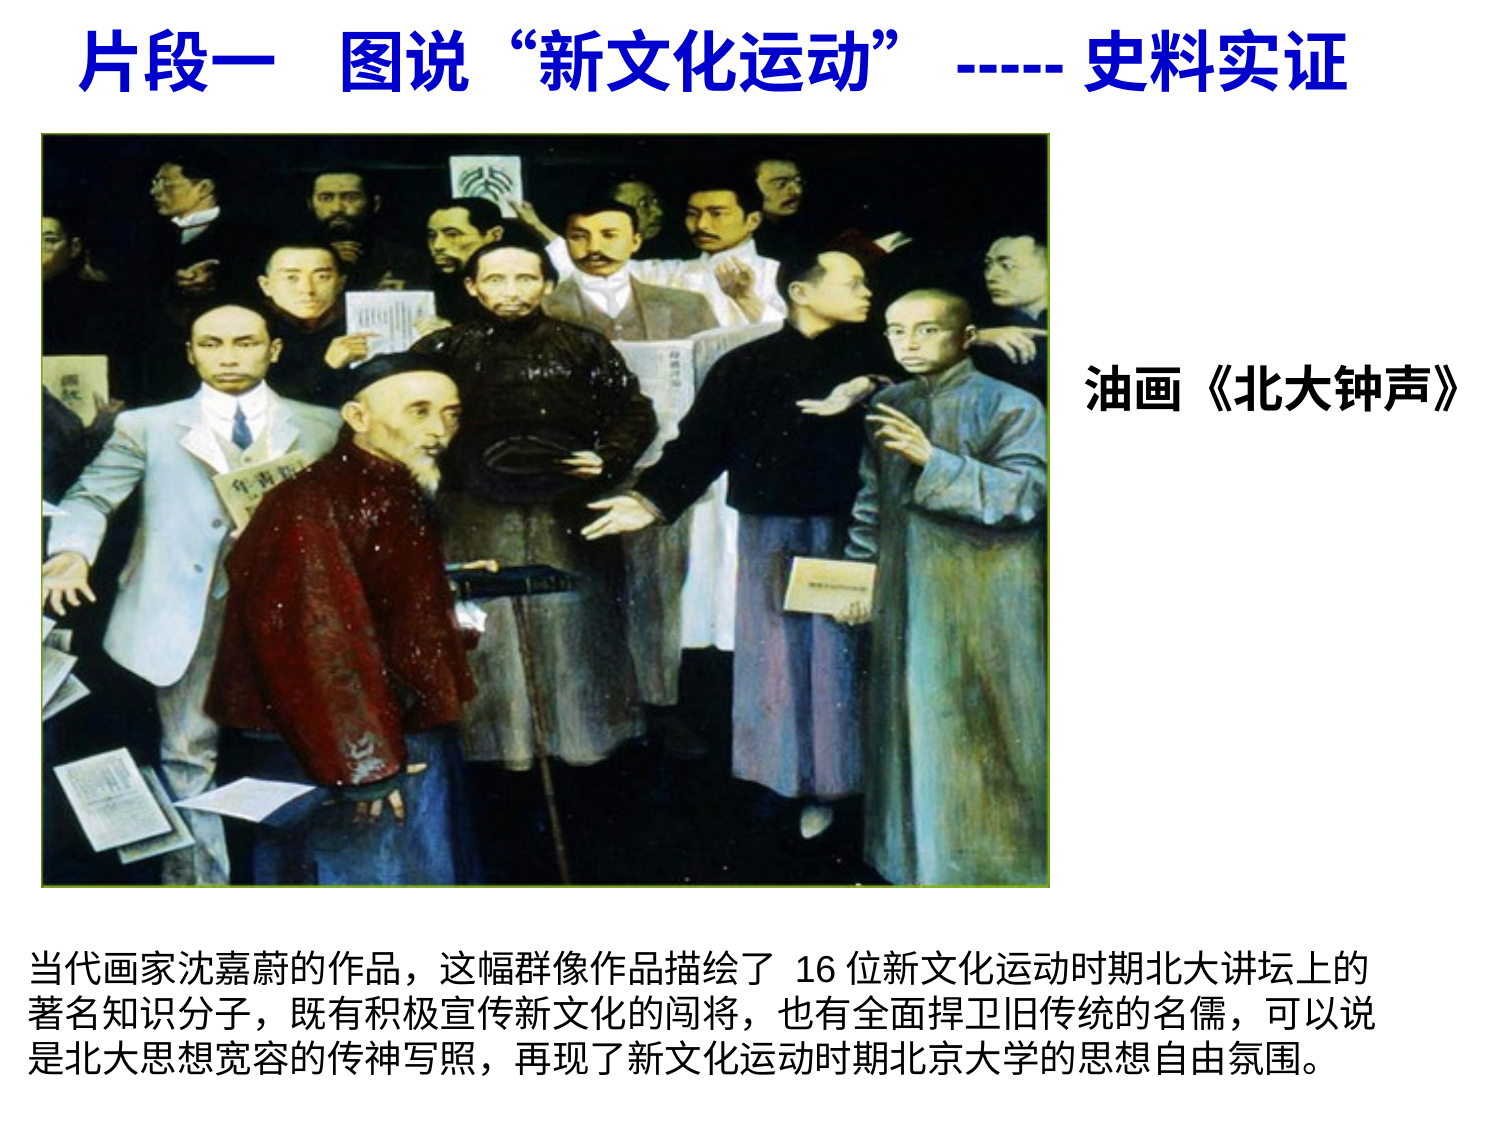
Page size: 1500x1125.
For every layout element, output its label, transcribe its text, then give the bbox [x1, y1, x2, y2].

text_box 片段一 图说“新文化运动”-----史料实证 [62, 12, 1375, 108]
picture [41, 133, 1051, 888]
text_box 当代画家沈嘉蔚的作品，这幅群像作品描绘了 16位新文化运动时期北大讲坛上的著名知识分子，既有积极宣传新文化的闯将，也有全面捍卫旧传统的名儒，可以说是北大思想宽容的传神写照，再现了新文化运动时期北京大学的思想自由氛围。 [12, 937, 1400, 1087]
text_box 油画《北大钟声》 [1068, 349, 1499, 425]
